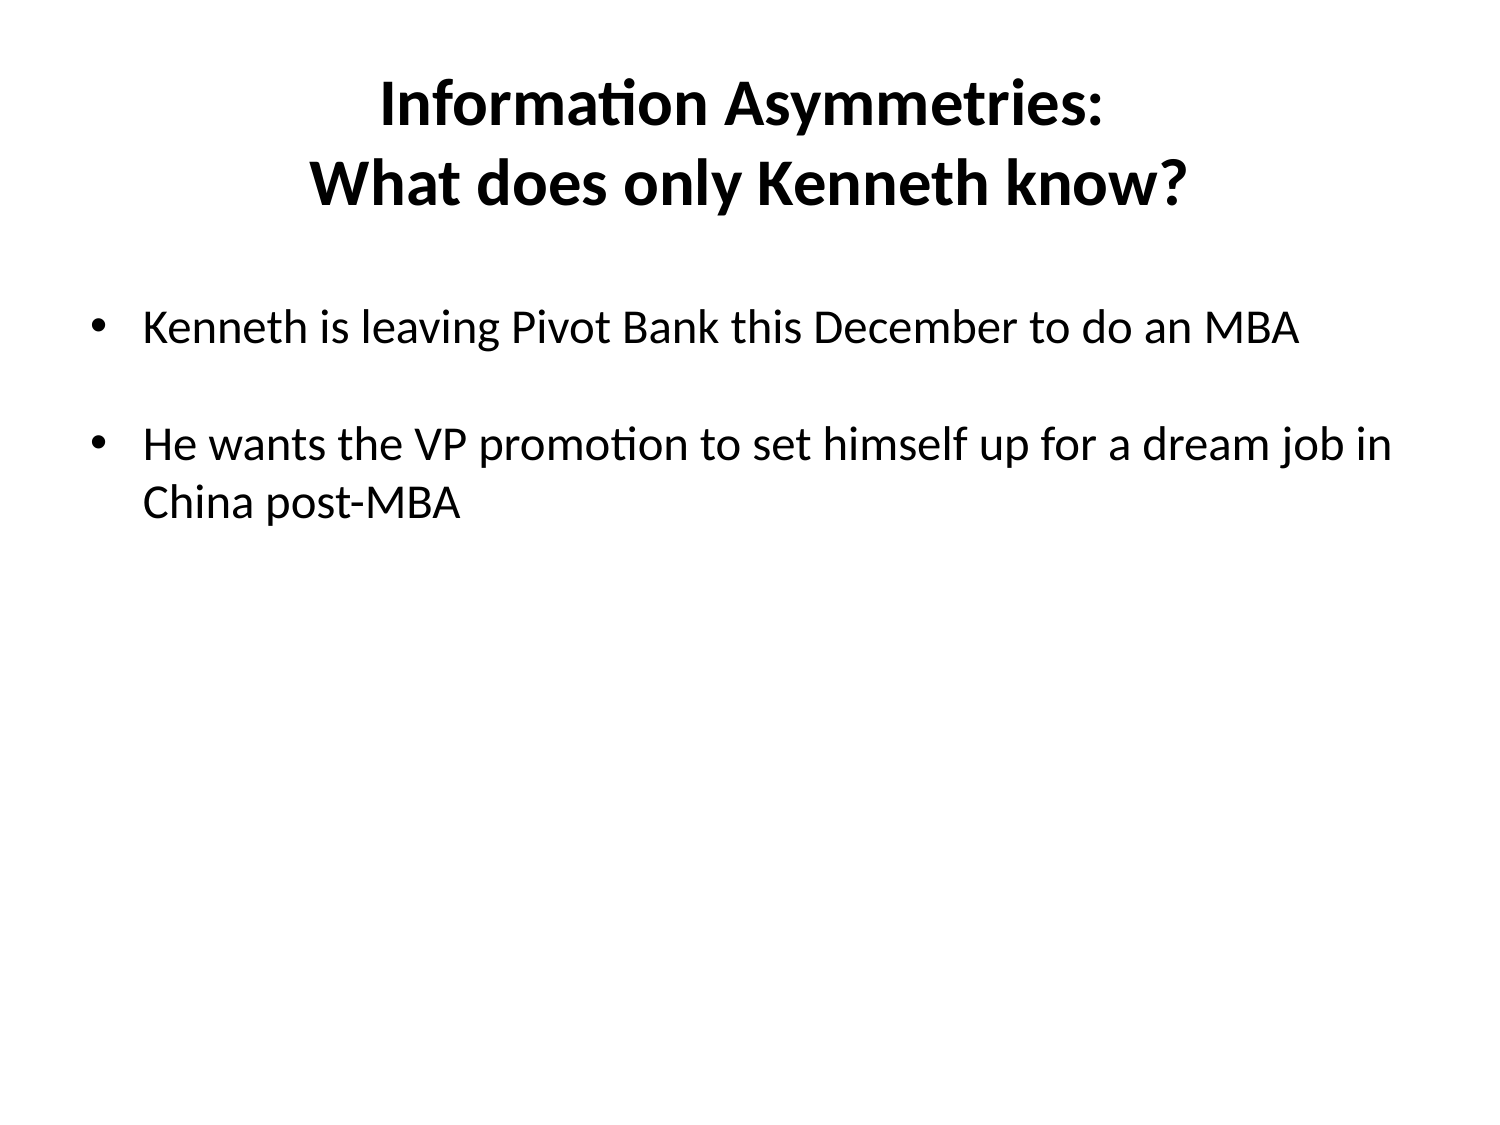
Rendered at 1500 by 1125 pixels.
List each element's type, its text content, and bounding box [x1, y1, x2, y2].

title Information Asymmetries: What does only Kenneth know? [75, 45, 1425, 233]
list Kenneth is leaving Pivot Bank this December to do an MBA He wants the VP promotion to set himself up for a dream job in China post-MBA Salary is less important because he will only be at the firm a little while longer Has an offer at VP level with 50% pay increase from Straightforward Bank, but cannot take it because he would only work briefly there pre-MBA (black mark on his CV) Kenneth and the juniors know that David and the other partners secretly gave themselves pay raises [75, 287, 1425, 1125]
